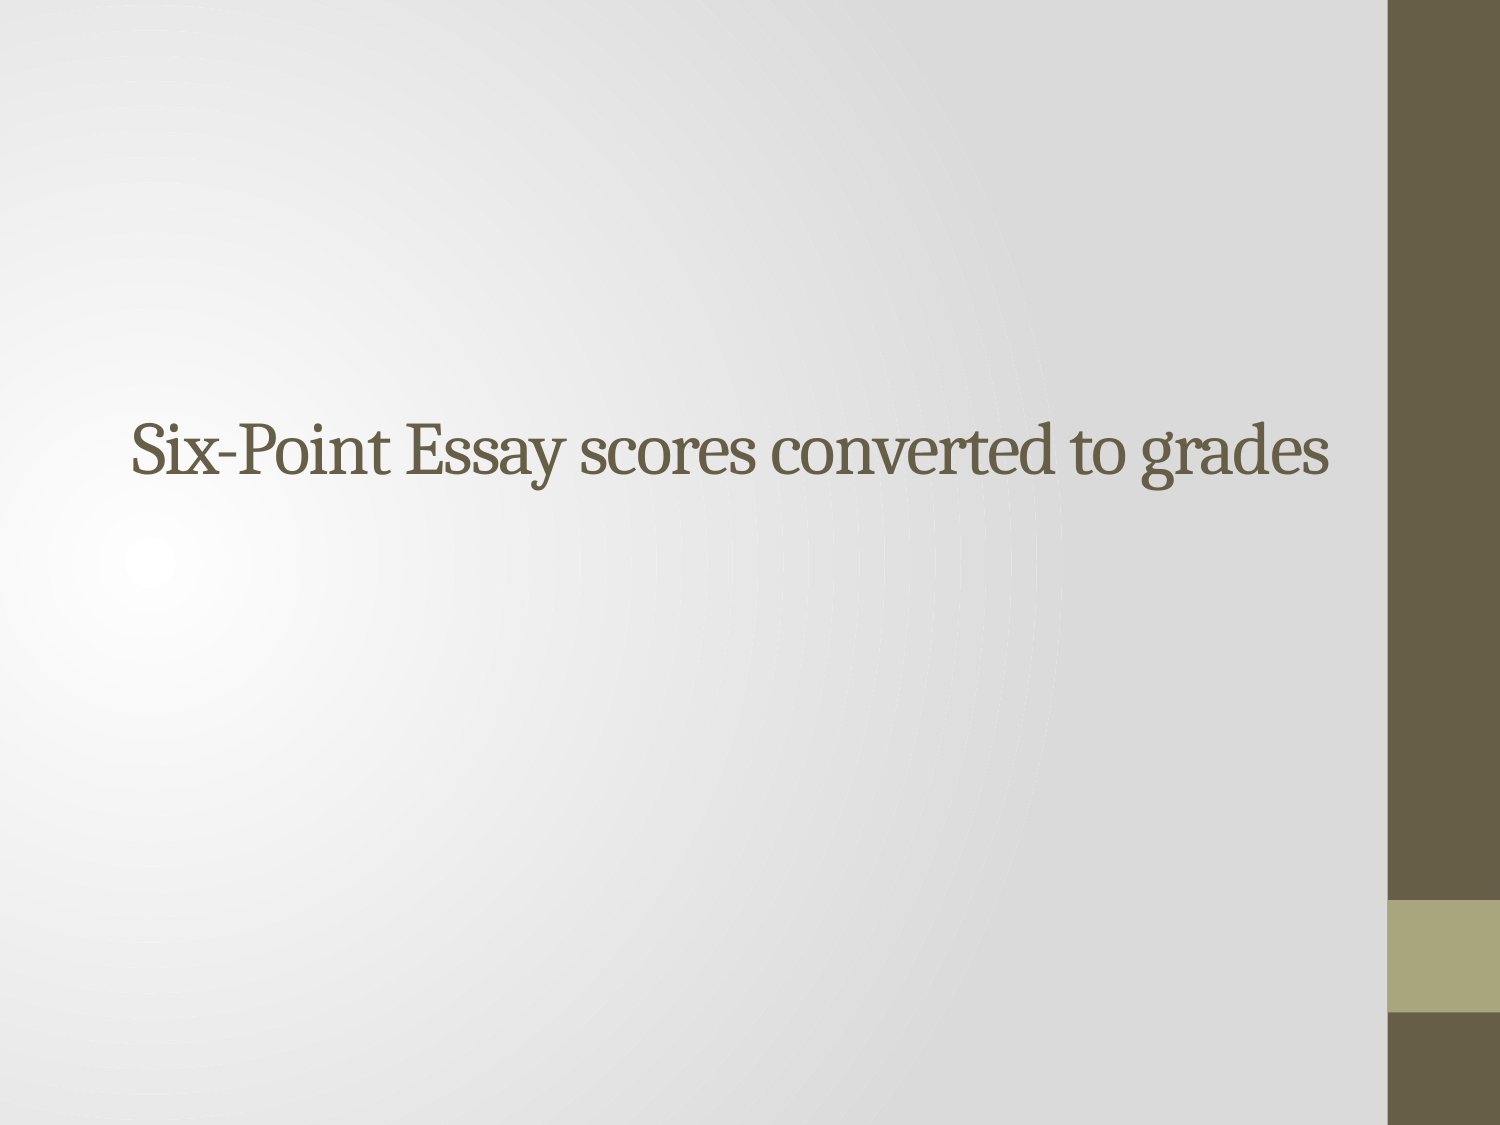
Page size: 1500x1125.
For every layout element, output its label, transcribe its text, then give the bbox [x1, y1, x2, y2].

title Six-Point Essay scores converted to grades [112, 312, 1350, 588]
